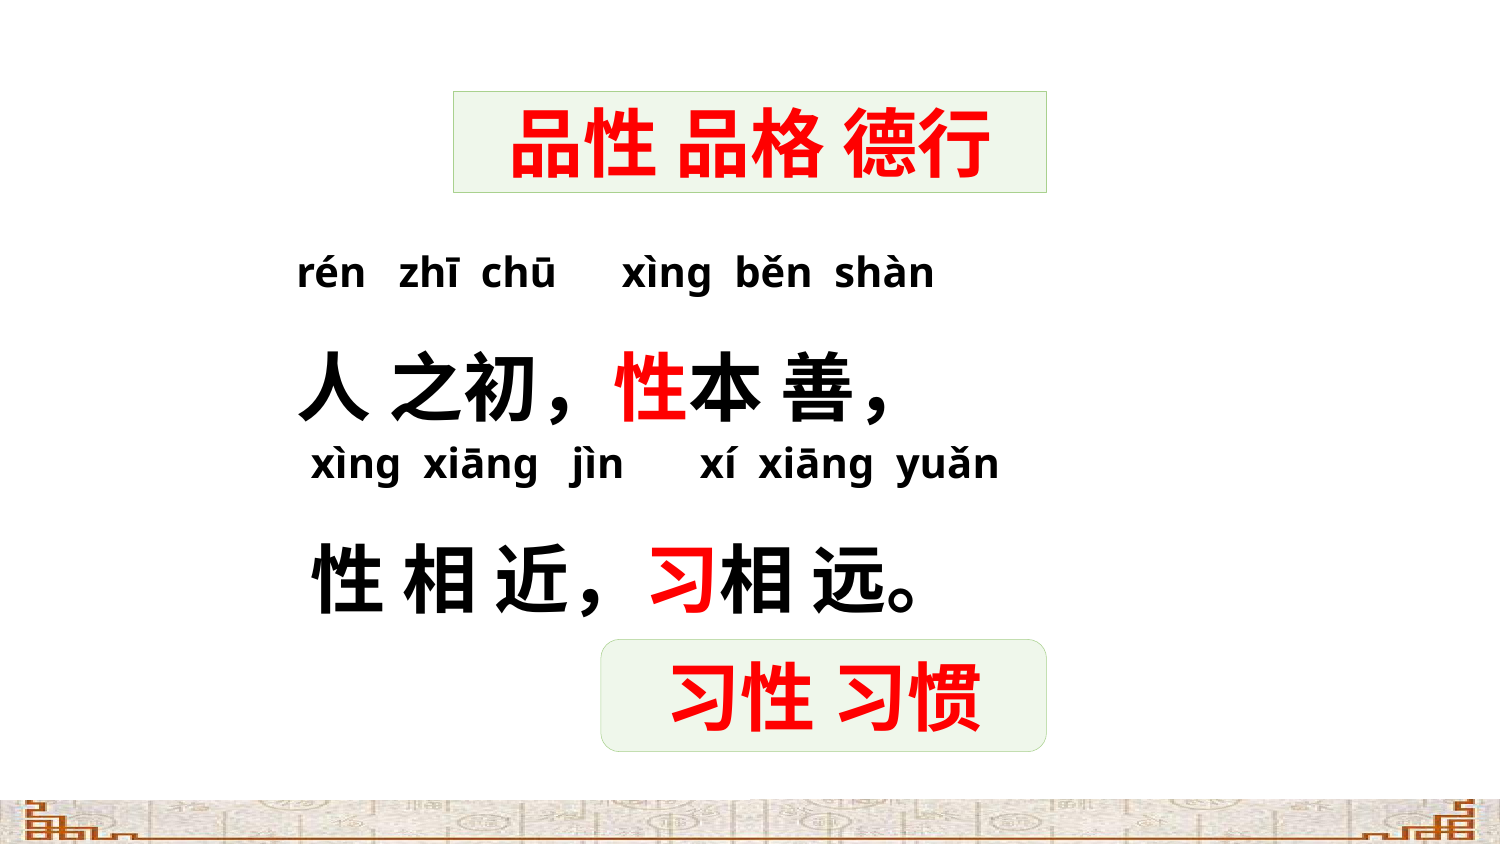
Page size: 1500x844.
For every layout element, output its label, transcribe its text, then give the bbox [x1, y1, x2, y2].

text_box 习性 习惯 [600, 639, 1047, 752]
text_box rén zhī chū xìnɡ běn shàn 人 之初，性本 善， [285, 215, 1095, 437]
picture [0, 799, 1500, 844]
text_box xìnɡ xiānɡ jìn xí xiānɡ yuǎn 性 相 近，习相 远。 [299, 406, 1117, 628]
text_box 品性 品格 德行 [453, 91, 1047, 193]
